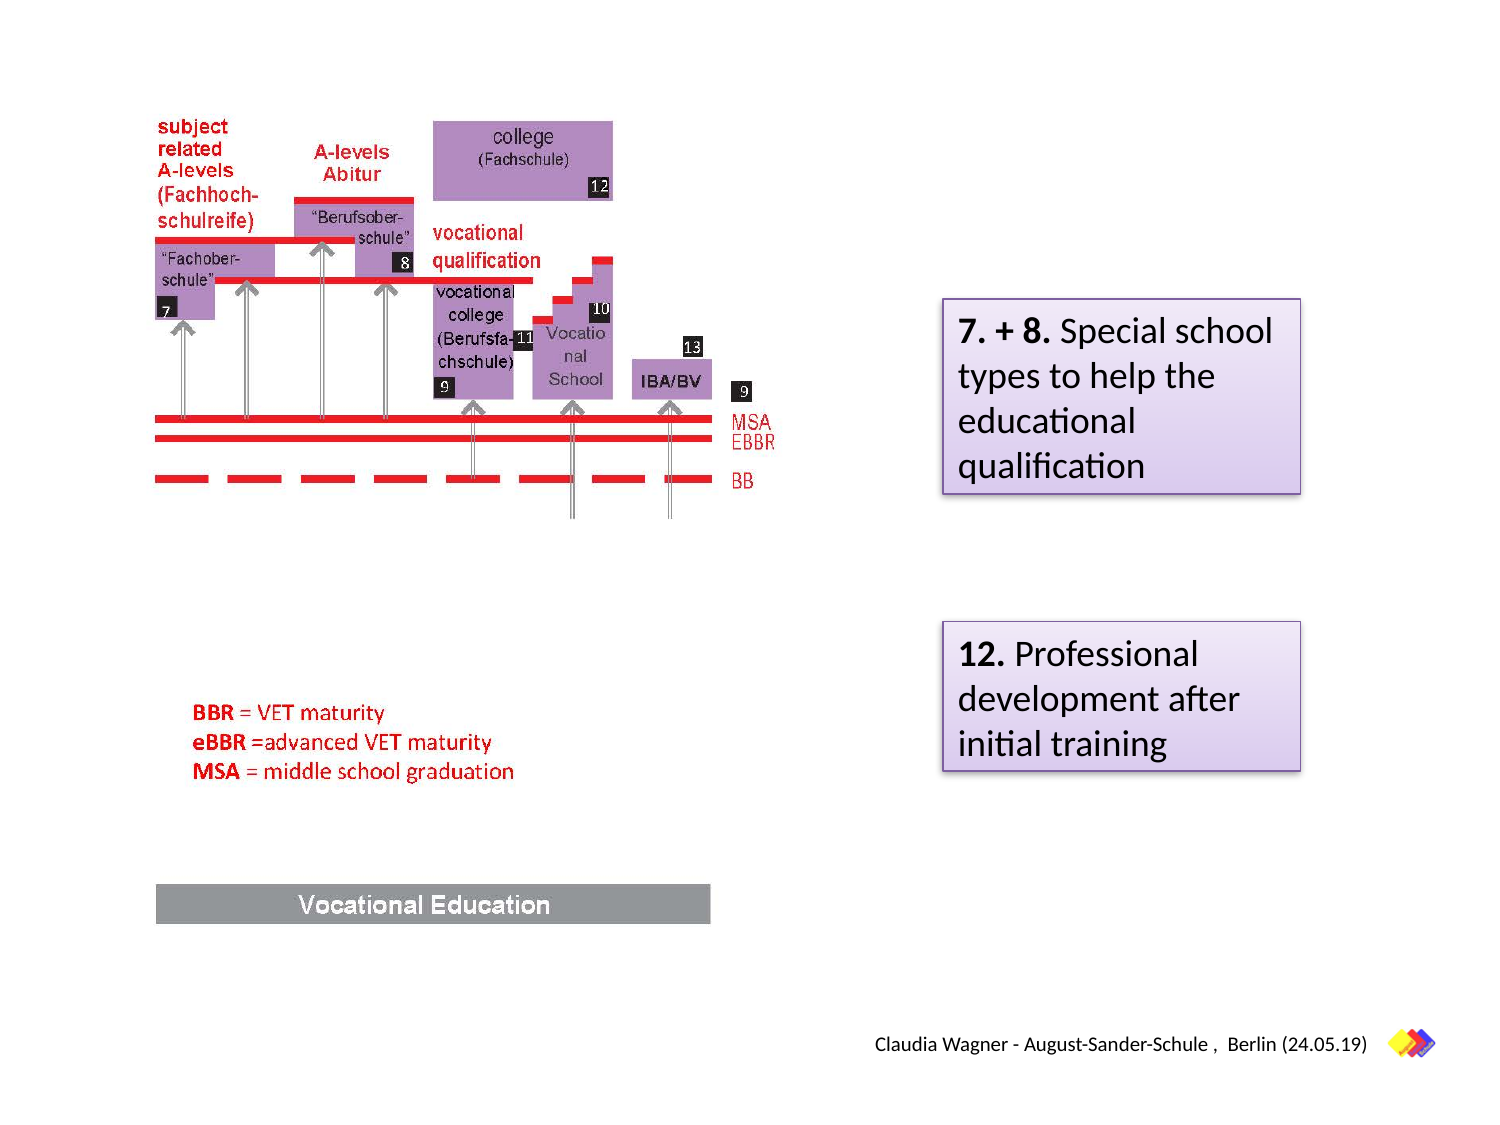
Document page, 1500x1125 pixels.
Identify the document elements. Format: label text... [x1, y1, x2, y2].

text_box 12. Professional development after initial training [942, 621, 1301, 772]
picture [136, 36, 784, 956]
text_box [855, 1022, 1436, 1064]
text_box 7. + 8. Special school types to help the educational qualification [942, 298, 1301, 495]
